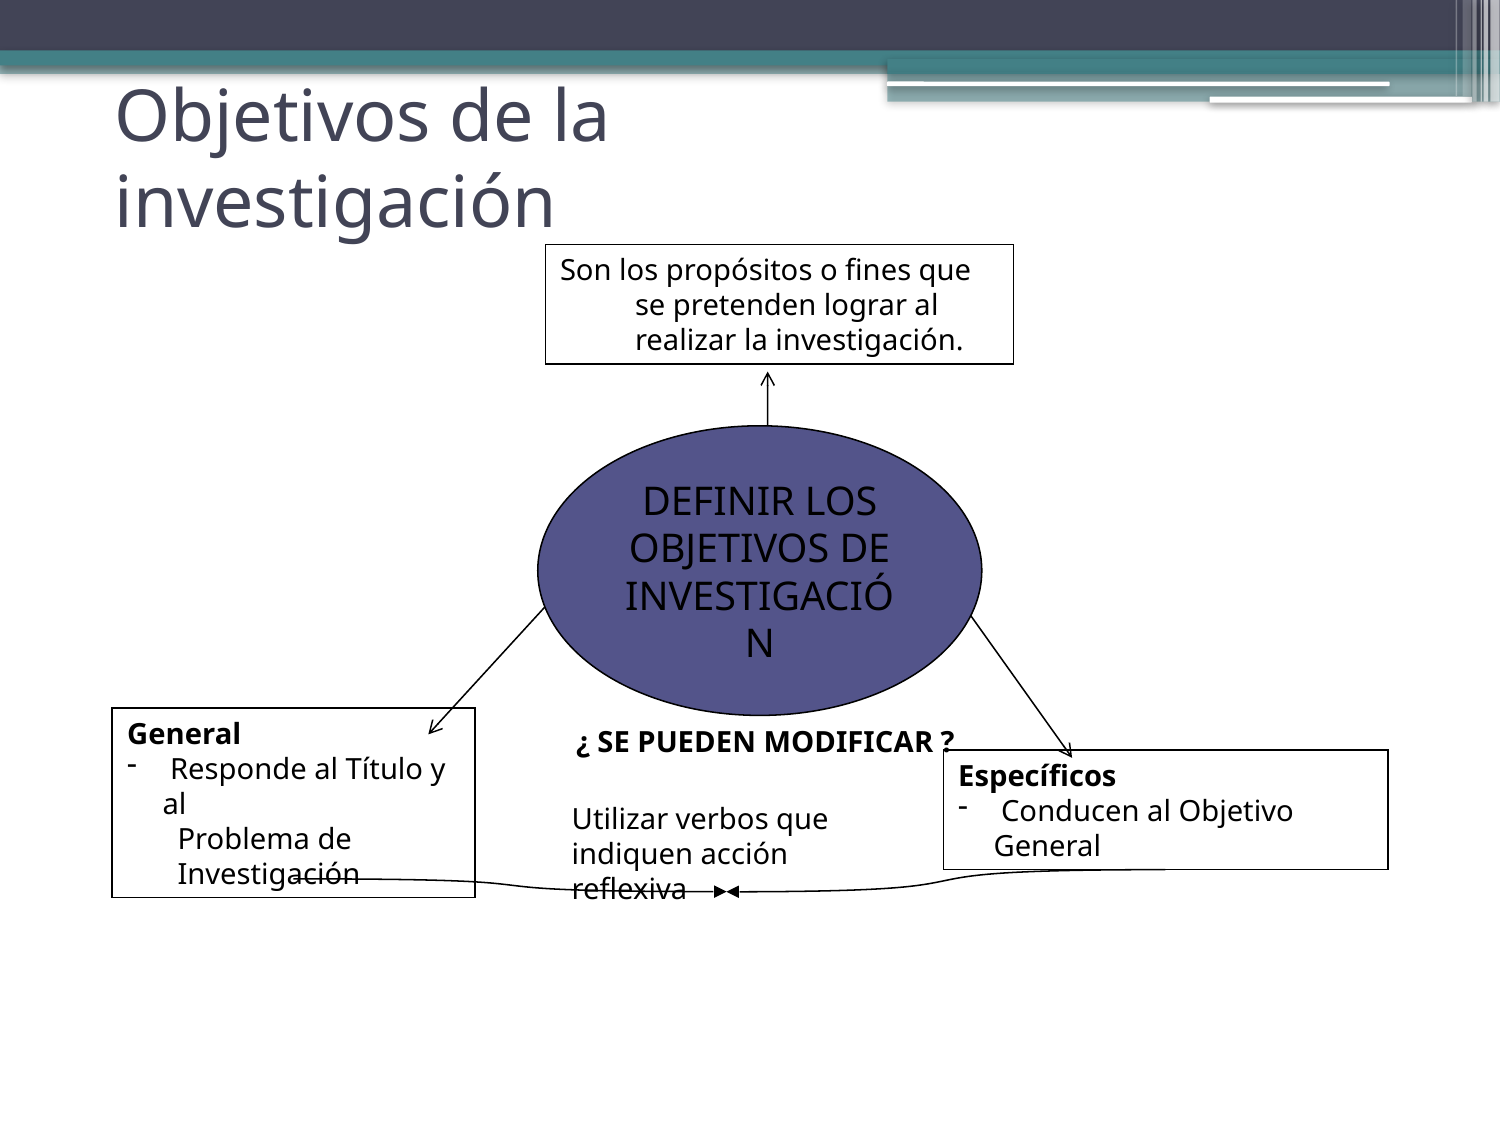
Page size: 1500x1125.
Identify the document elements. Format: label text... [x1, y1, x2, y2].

title Objetivos de la investigación [99, 62, 1375, 250]
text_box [111, 243, 1389, 913]
